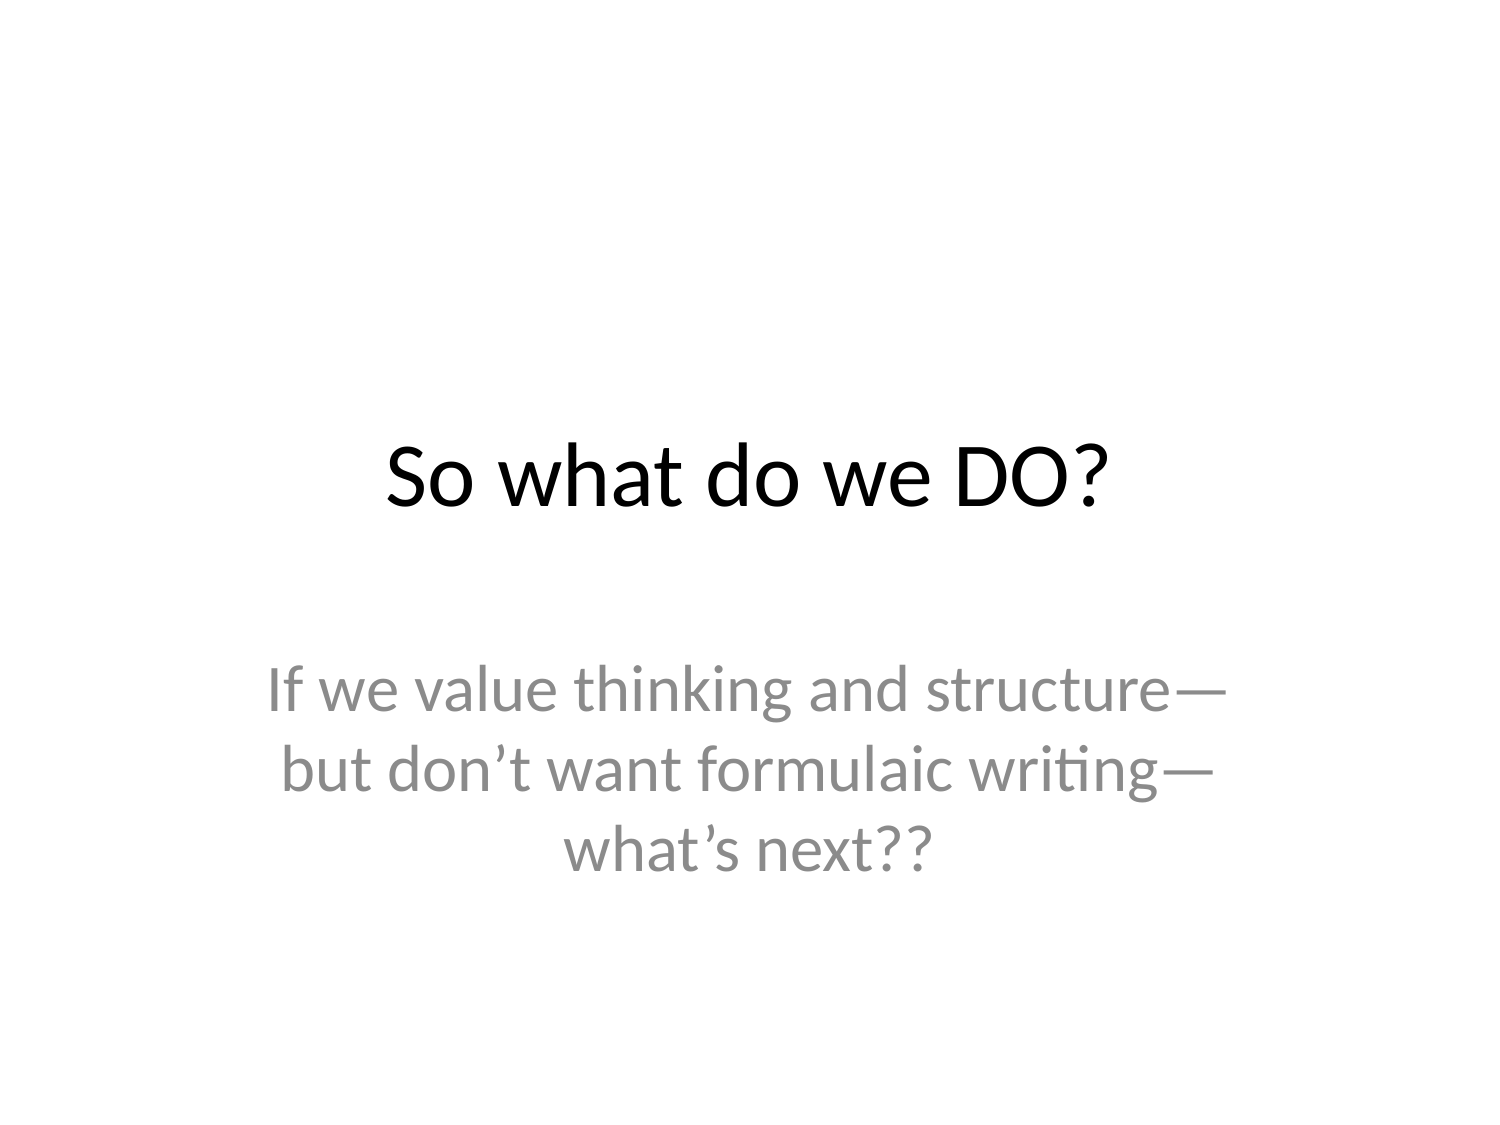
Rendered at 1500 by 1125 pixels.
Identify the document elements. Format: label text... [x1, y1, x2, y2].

title So what do we DO? [112, 349, 1388, 591]
subtitle If we value thinking and structure—but don’t want formulaic writing—what’s next?? [224, 637, 1276, 926]
